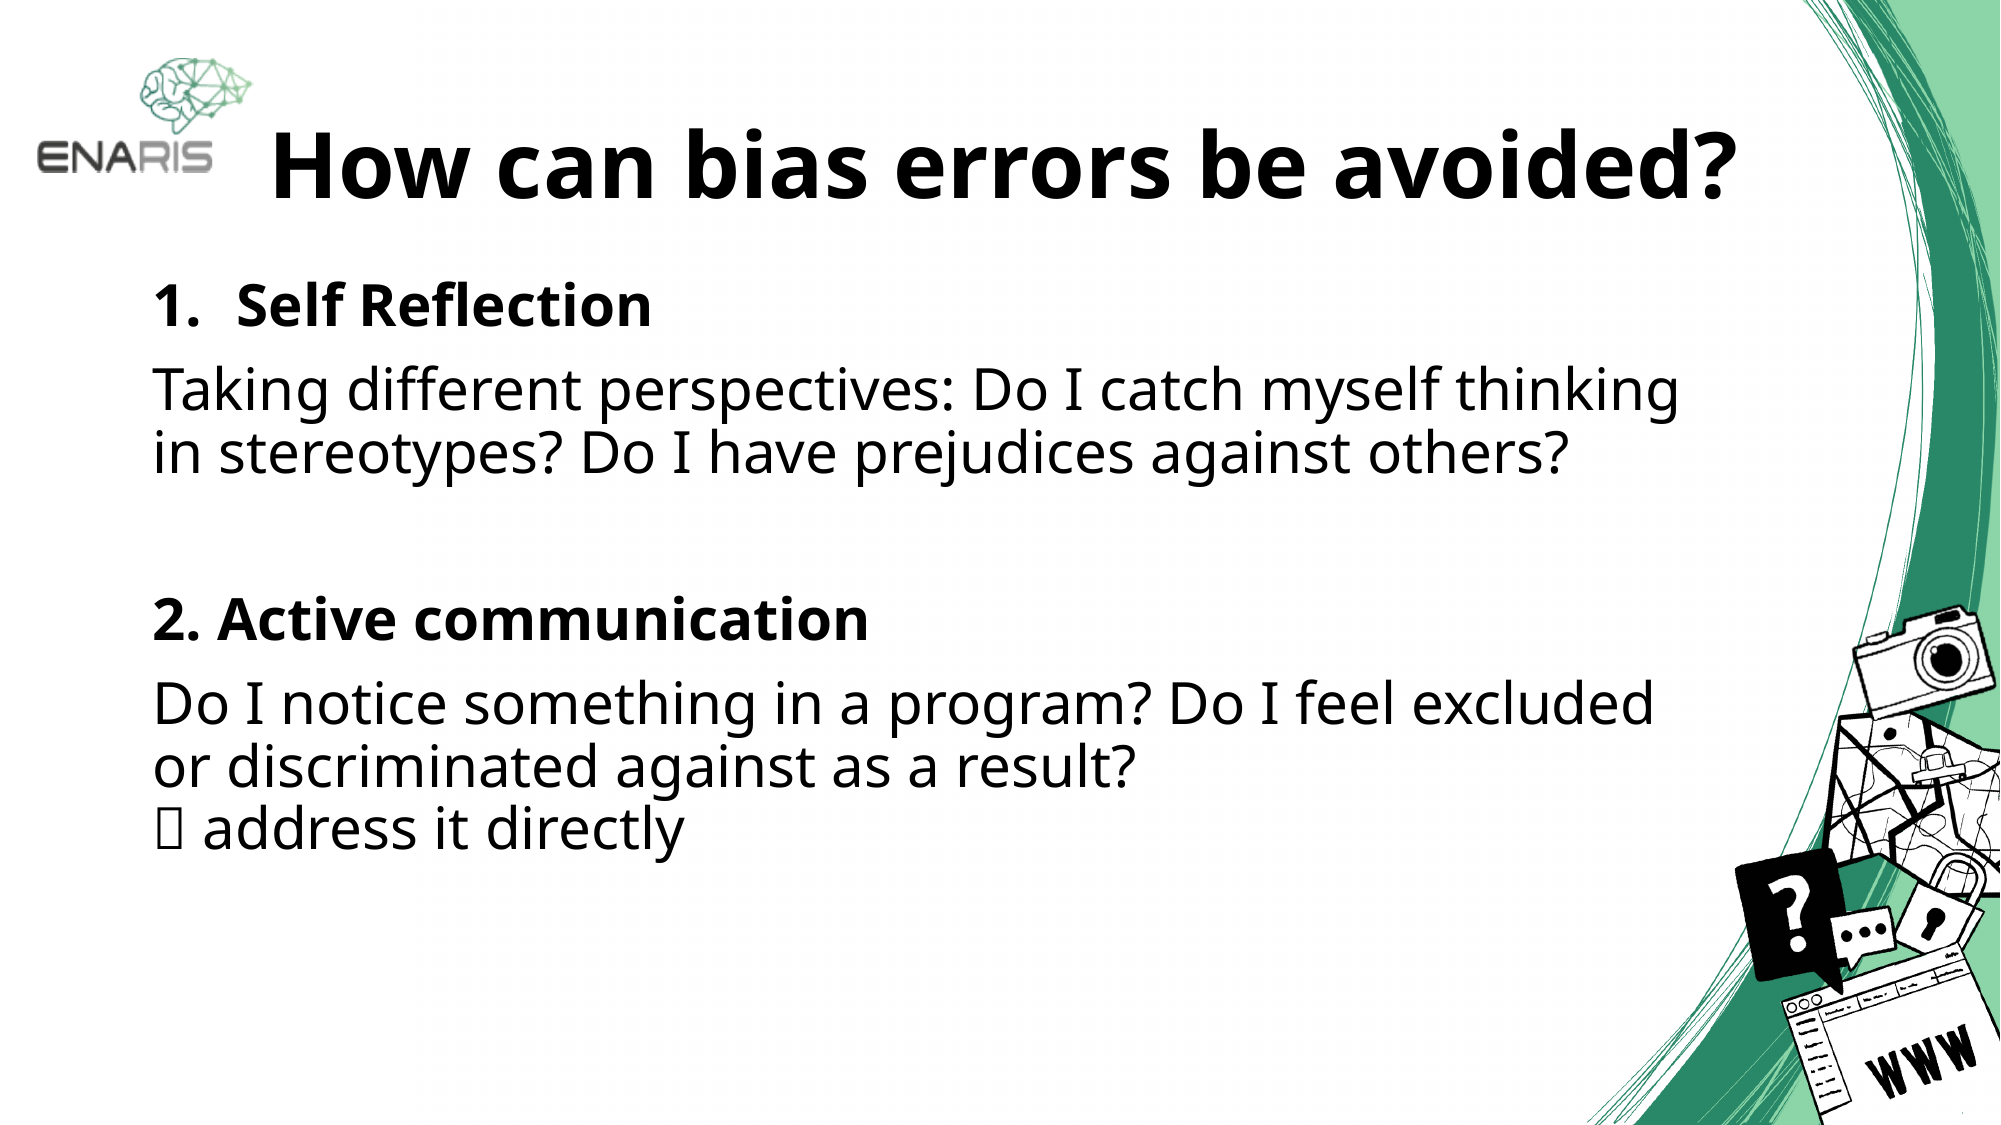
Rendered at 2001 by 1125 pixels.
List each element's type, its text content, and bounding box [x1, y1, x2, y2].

picture [37, 58, 254, 173]
picture [408, 0, 2000, 1125]
title How can bias errors be avoided? [253, 59, 1863, 278]
list Self Reflection Taking different perspectives: Do I catch myself thinking in stereotypes? Do I have prejudices against others? 2. Active communication Do I notice something in a program? Do I feel excluded or discriminated against as a result?  address it directly [137, 269, 1728, 1095]
